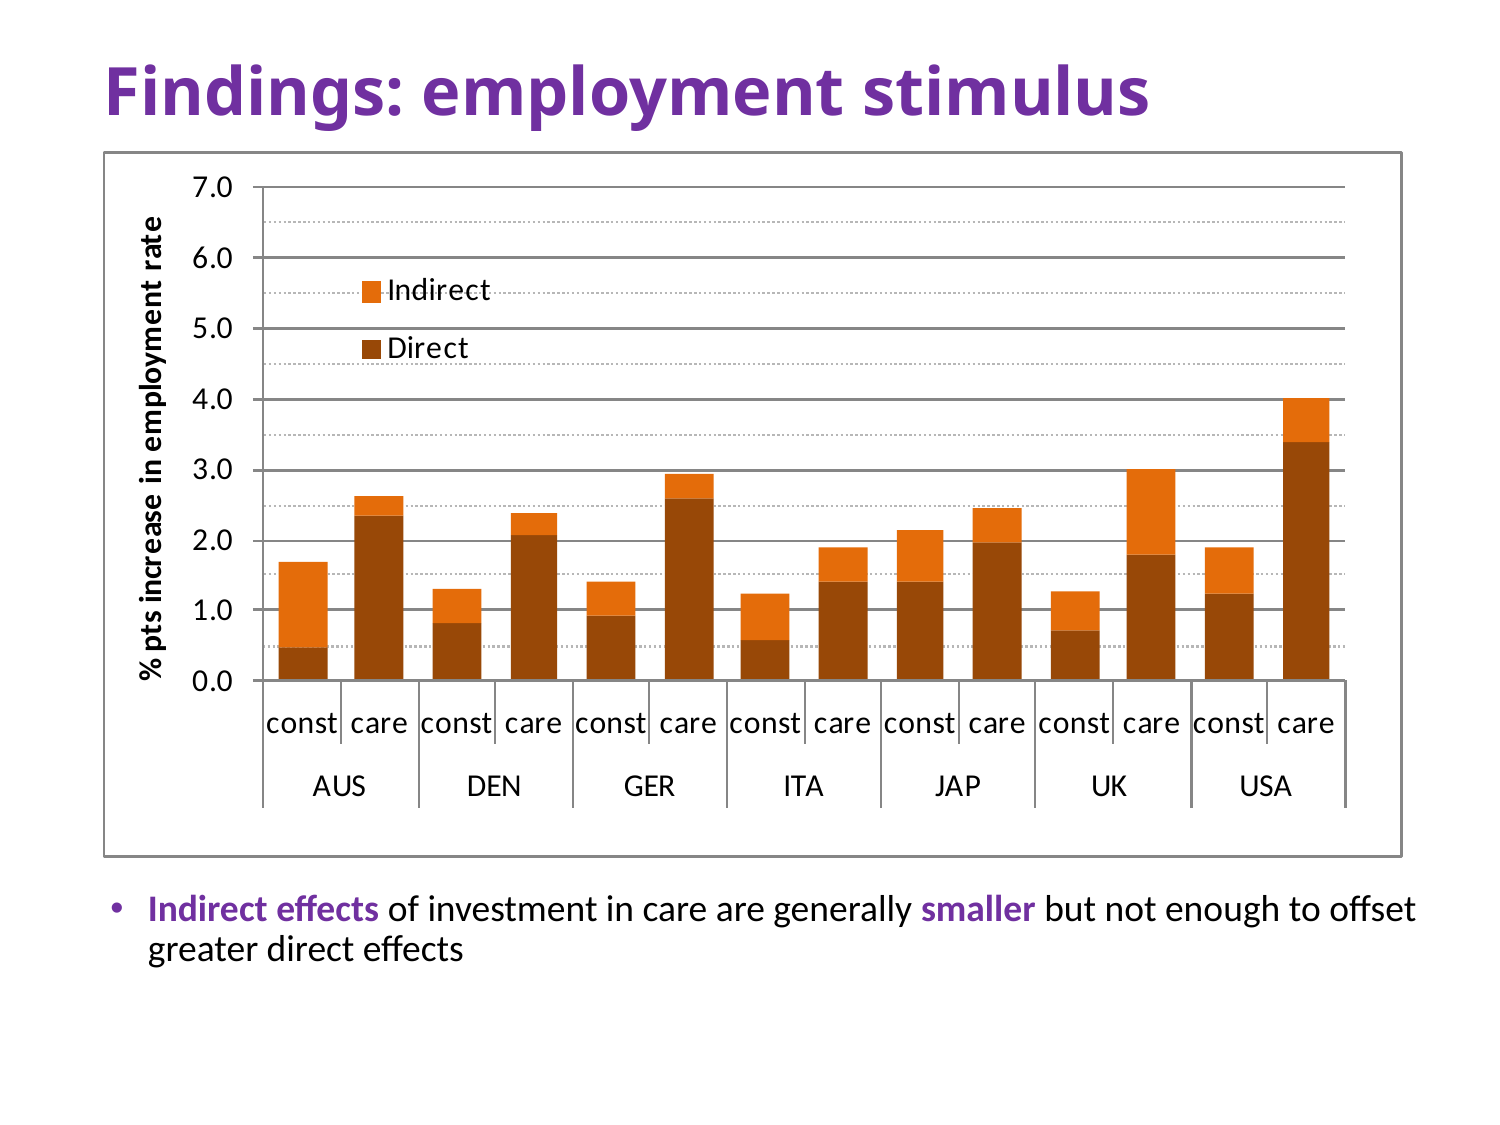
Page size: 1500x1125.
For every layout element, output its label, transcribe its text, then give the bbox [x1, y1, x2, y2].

title Findings: employment stimulus [88, 0, 1439, 188]
list Indirect effects of investment in care are generally smaller but not enough to offset greater direct effects [76, 881, 1459, 1071]
picture [100, 148, 1403, 858]
